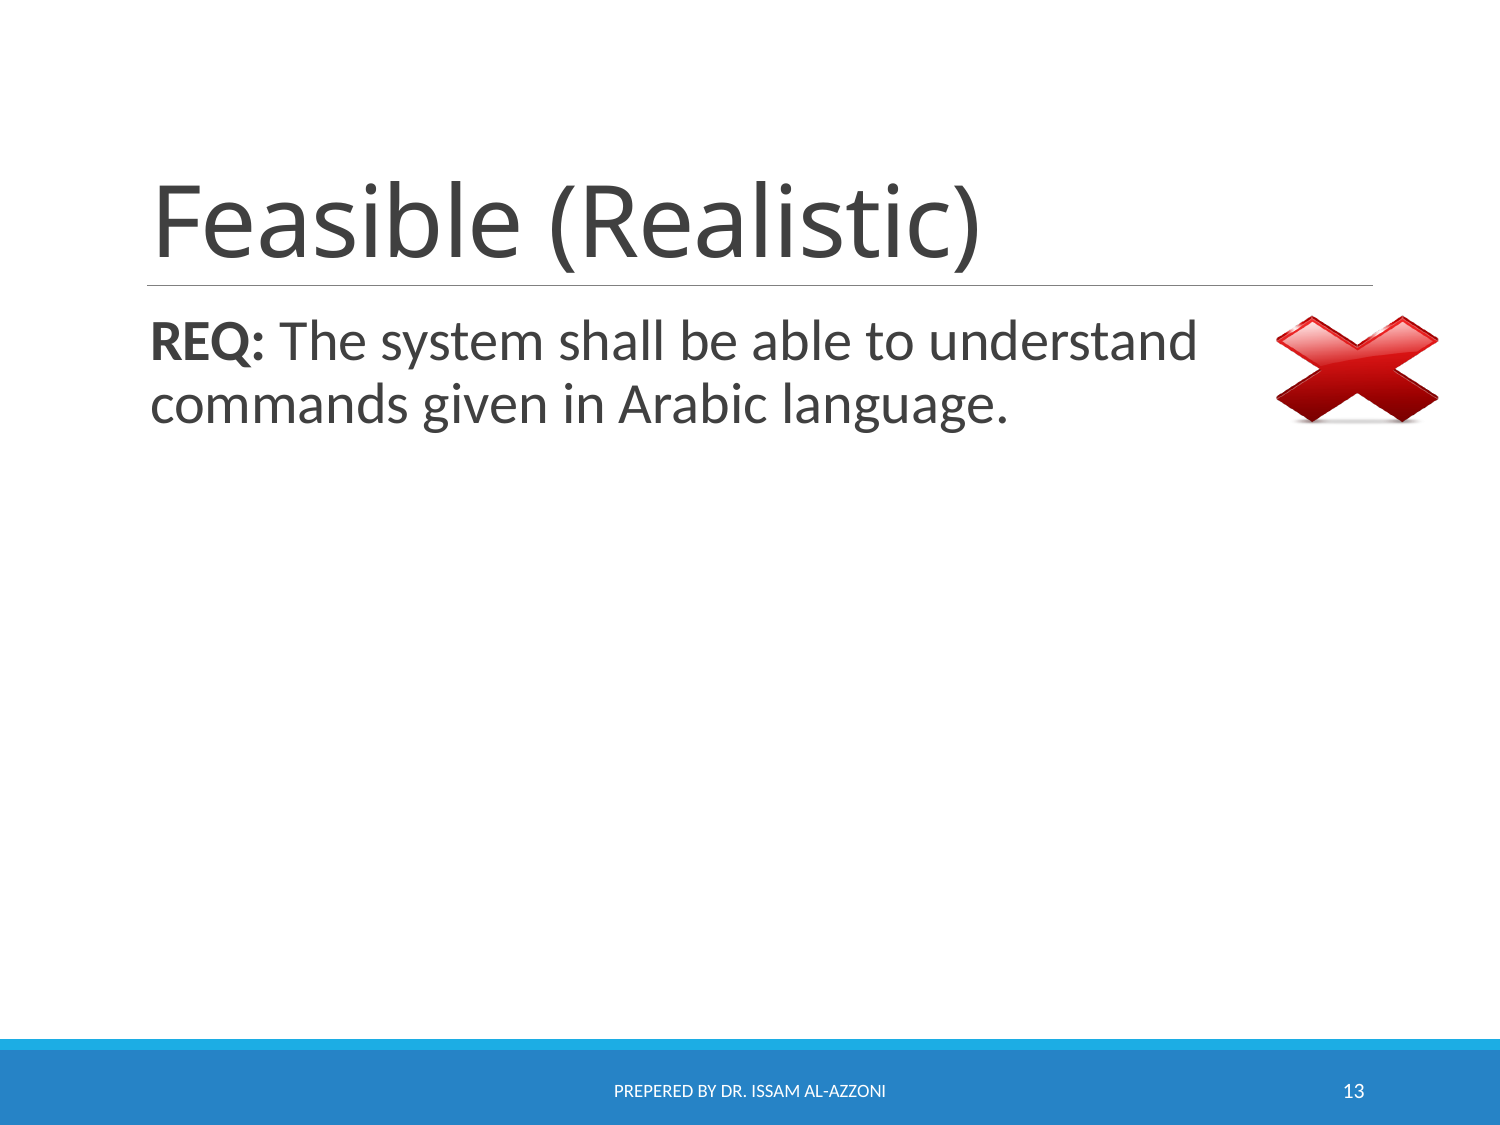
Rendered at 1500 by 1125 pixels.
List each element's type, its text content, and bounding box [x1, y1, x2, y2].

title Feasible (Realistic) [135, 47, 1373, 285]
slide_number 13 [1218, 1059, 1380, 1120]
list REQ: The system shall be able to understand commands given in Arabic language. [135, 302, 1373, 963]
picture [1269, 313, 1446, 428]
footer Prepered by Dr. Issam Al-Azzoni [453, 1059, 1047, 1120]
